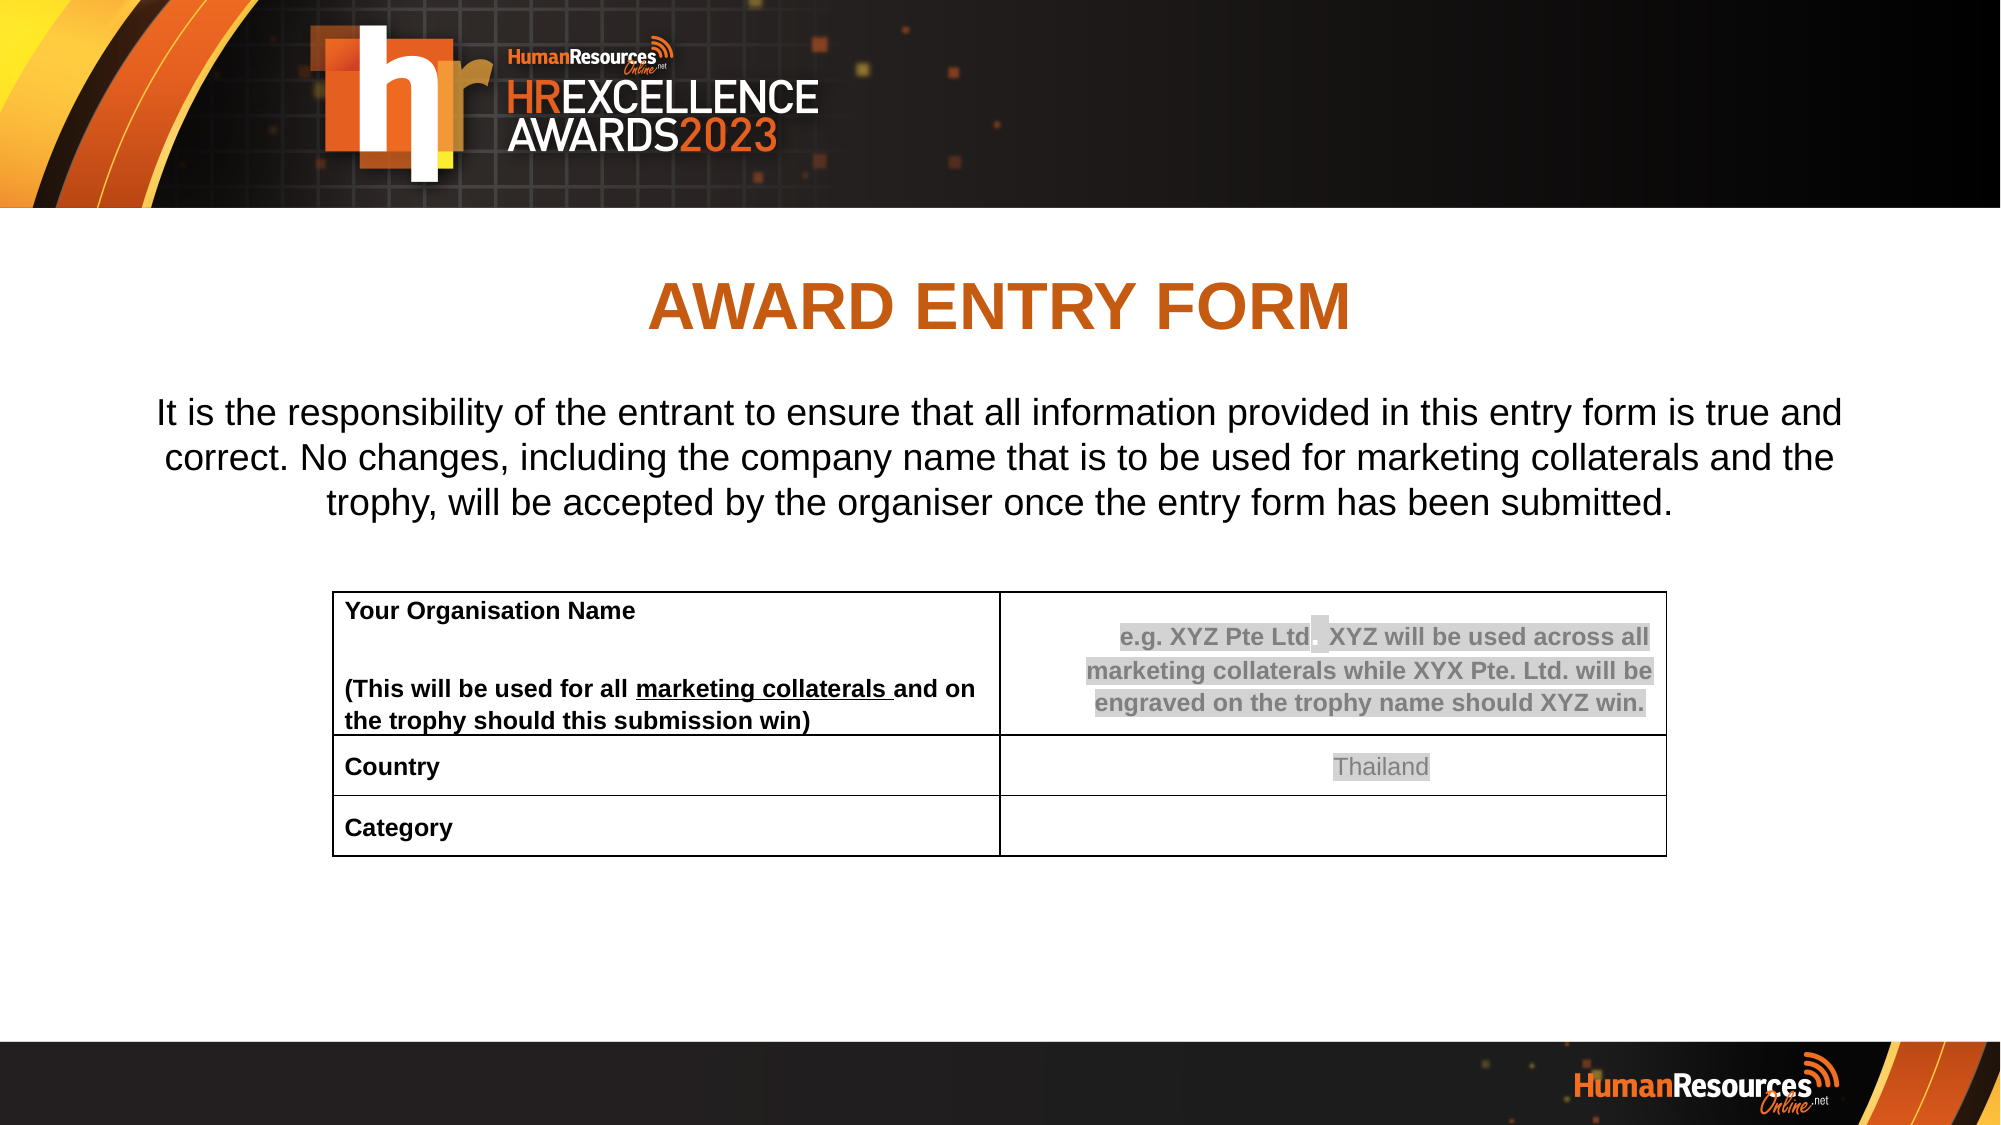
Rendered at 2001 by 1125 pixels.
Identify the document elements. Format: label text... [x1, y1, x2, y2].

table_cell Category [334, 796, 999, 855]
table_header e.g. XYZ Pte Ltd. XYZ will be used across all marketing collaterals while XYX Pte. Ltd. will be engraved on the trophy name should XYZ win. [1001, 593, 1666, 734]
table_cell [1001, 796, 1666, 855]
table_header Your Organisation Name (This will be used for all marketing collaterals and on the trophy should this submission win) [334, 593, 999, 734]
text_box AWARD ENTRY FORM It is the responsibility of the entrant to ensure that all information provided in this entry form is true and correct. No changes, including the company name that is to be used for marketing collaterals and the trophy, will be accepted by the organiser once the entry form has been submitted. [132, 255, 1868, 530]
table_cell Country [334, 736, 999, 795]
table_cell Thailand [1001, 736, 1666, 795]
picture [0, 0, 2001, 1125]
